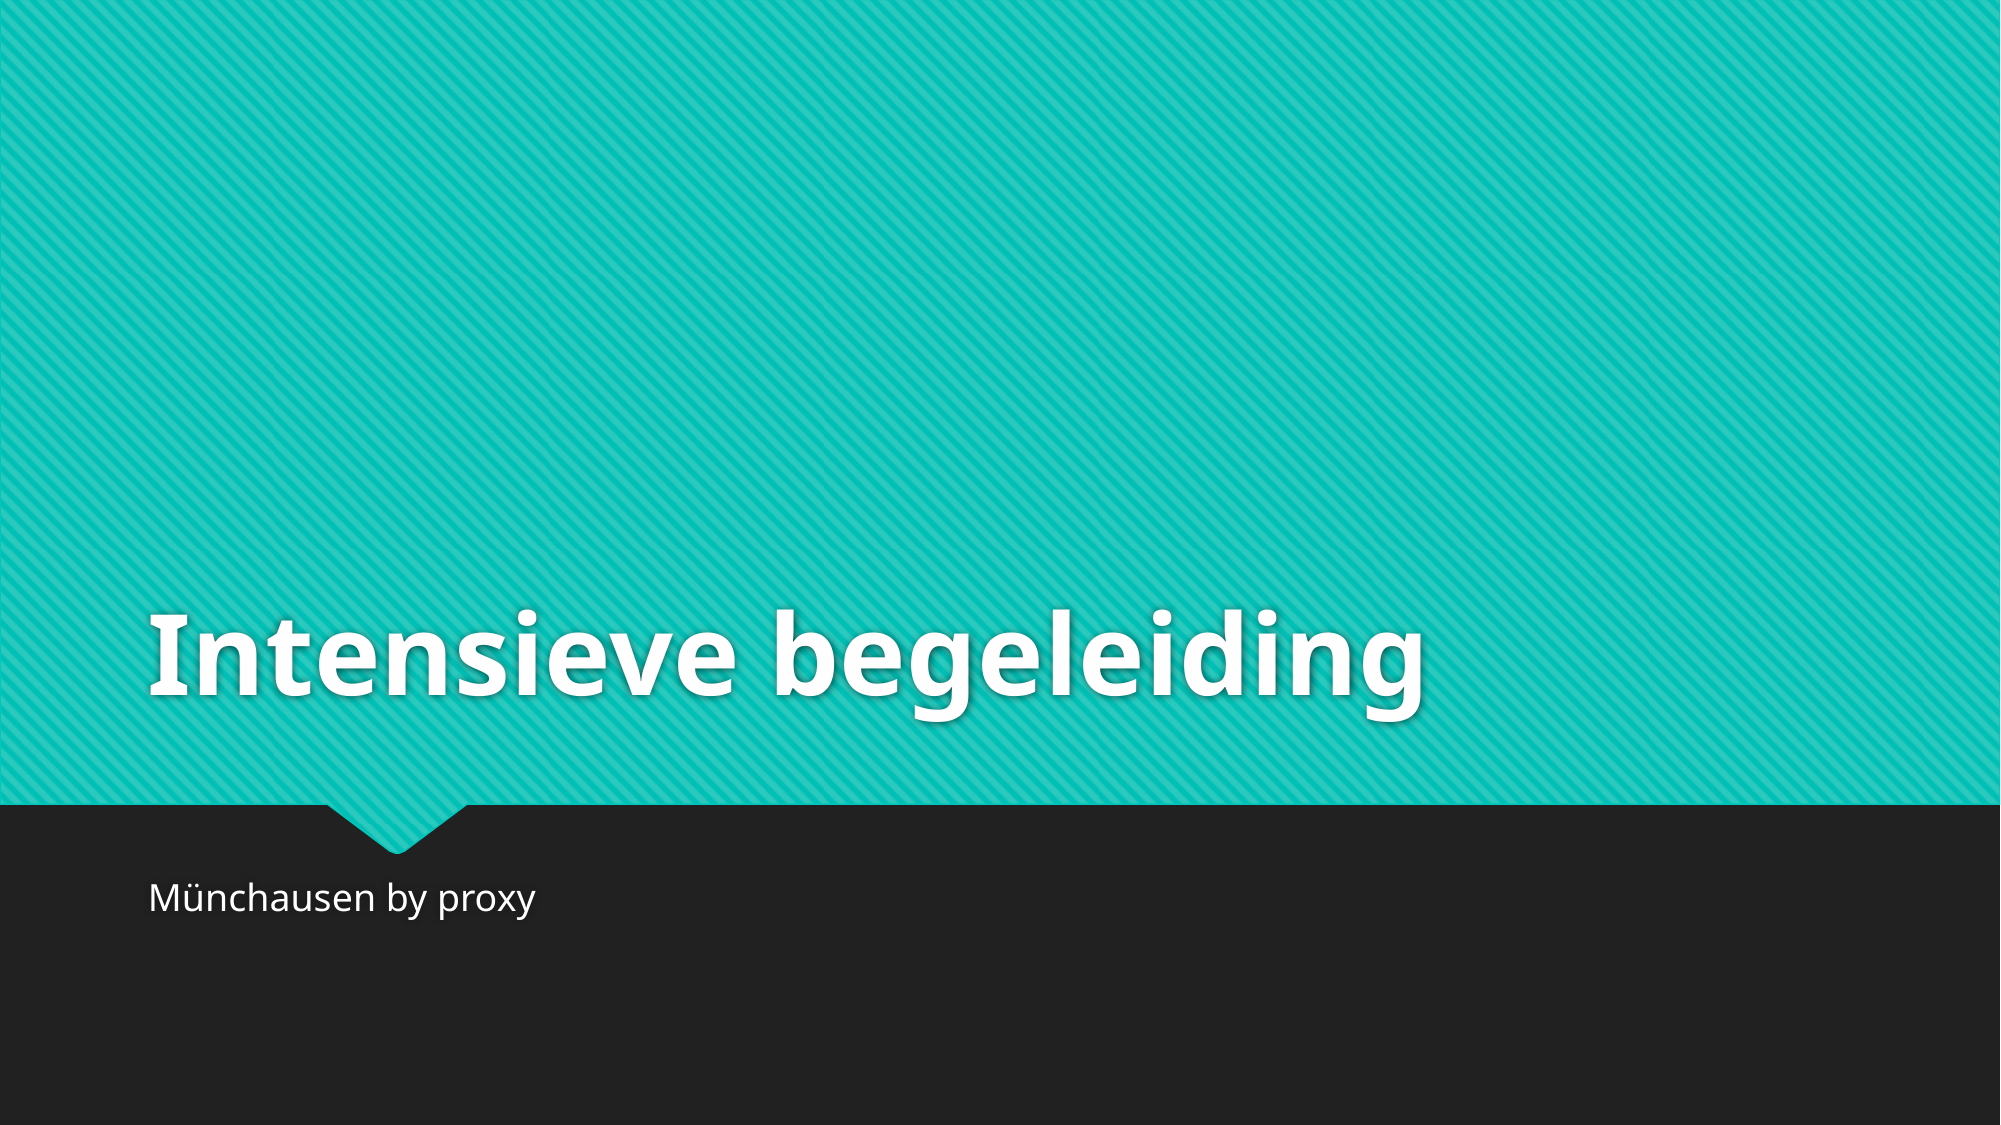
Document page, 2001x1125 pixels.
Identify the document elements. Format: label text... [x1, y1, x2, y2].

subtitle Münchausen by proxy [132, 866, 1868, 938]
title Intensieve begeleiding [132, 237, 1868, 726]
